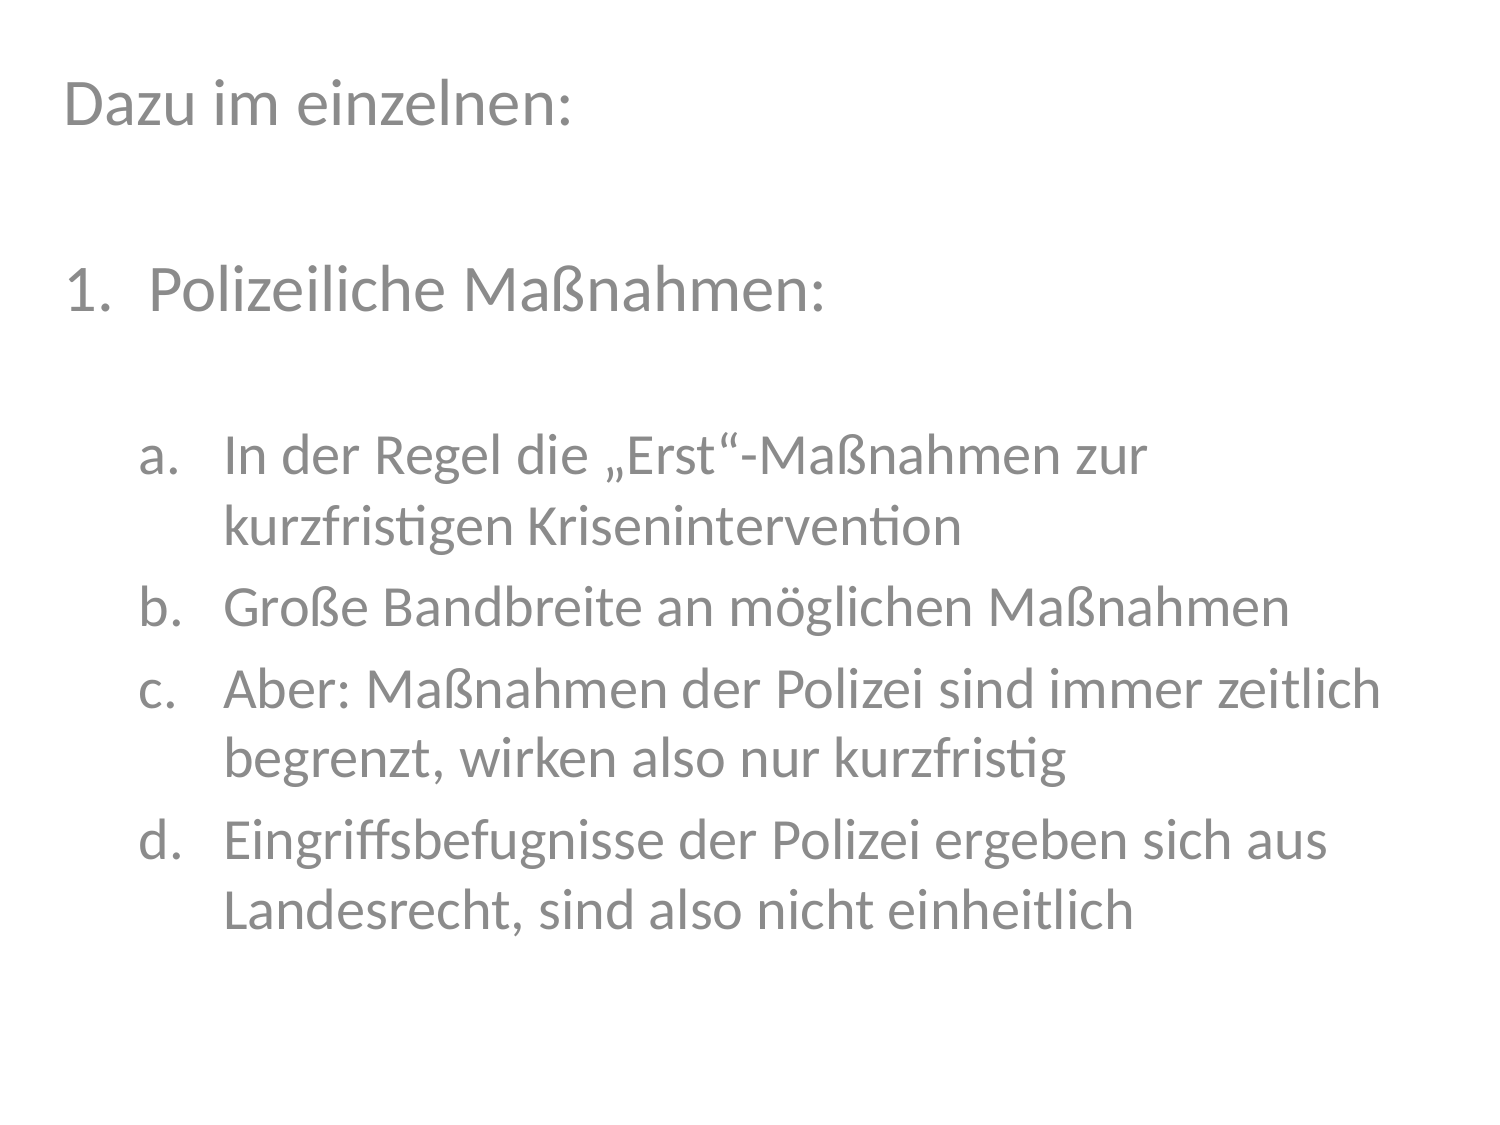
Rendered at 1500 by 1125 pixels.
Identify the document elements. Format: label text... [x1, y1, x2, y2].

subtitle Dazu im einzelnen: Polizeiliche Maßnahmen: In der Regel die „Erst“-Maßnahmen zur kurzfristigen Krisenintervention Große Bandbreite an möglichen Maßnahmen Aber: Maßnahmen der Polizei sind immer zeitlich begrenzt, wirken also nur kurzfristig Eingriffsbefugnisse der Polizei ergeben sich aus Landesrecht, sind also nicht einheitlich [48, 50, 1446, 1063]
